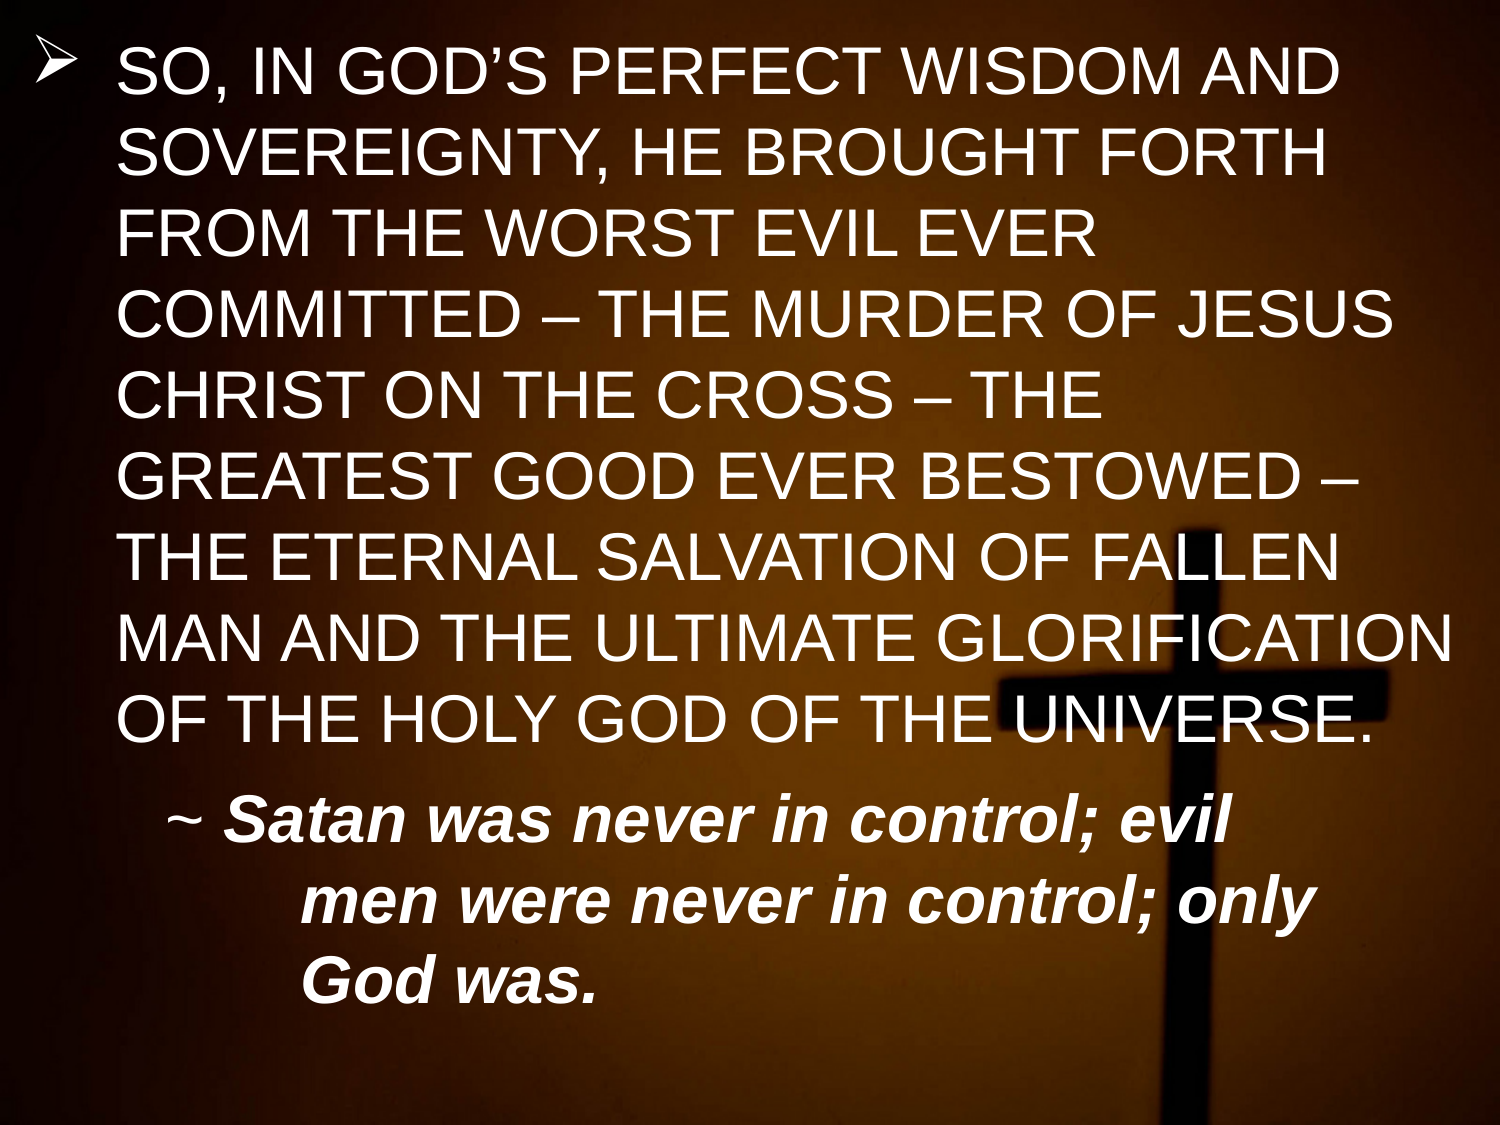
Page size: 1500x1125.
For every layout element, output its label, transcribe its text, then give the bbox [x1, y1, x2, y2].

subtitle SO, IN GOD’S PERFECT WISDOM AND SOVEREIGNTY, HE BROUGHT FORTH FROM THE WORST EVIL EVER COMMITTED – THE MURDER OF JESUS CHRIST ON THE CROSS – THE GREATEST GOOD EVER BESTOWED – THE ETERNAL SALVATION OF FALLEN MAN AND THE ULTIMATE GLORIFICATION OF THE HOLY GOD OF THE UNIVERSE. ~ Satan was never in control; evil men were never in control; only God was. [15, 19, 1483, 1110]
picture [0, 0, 1500, 1125]
